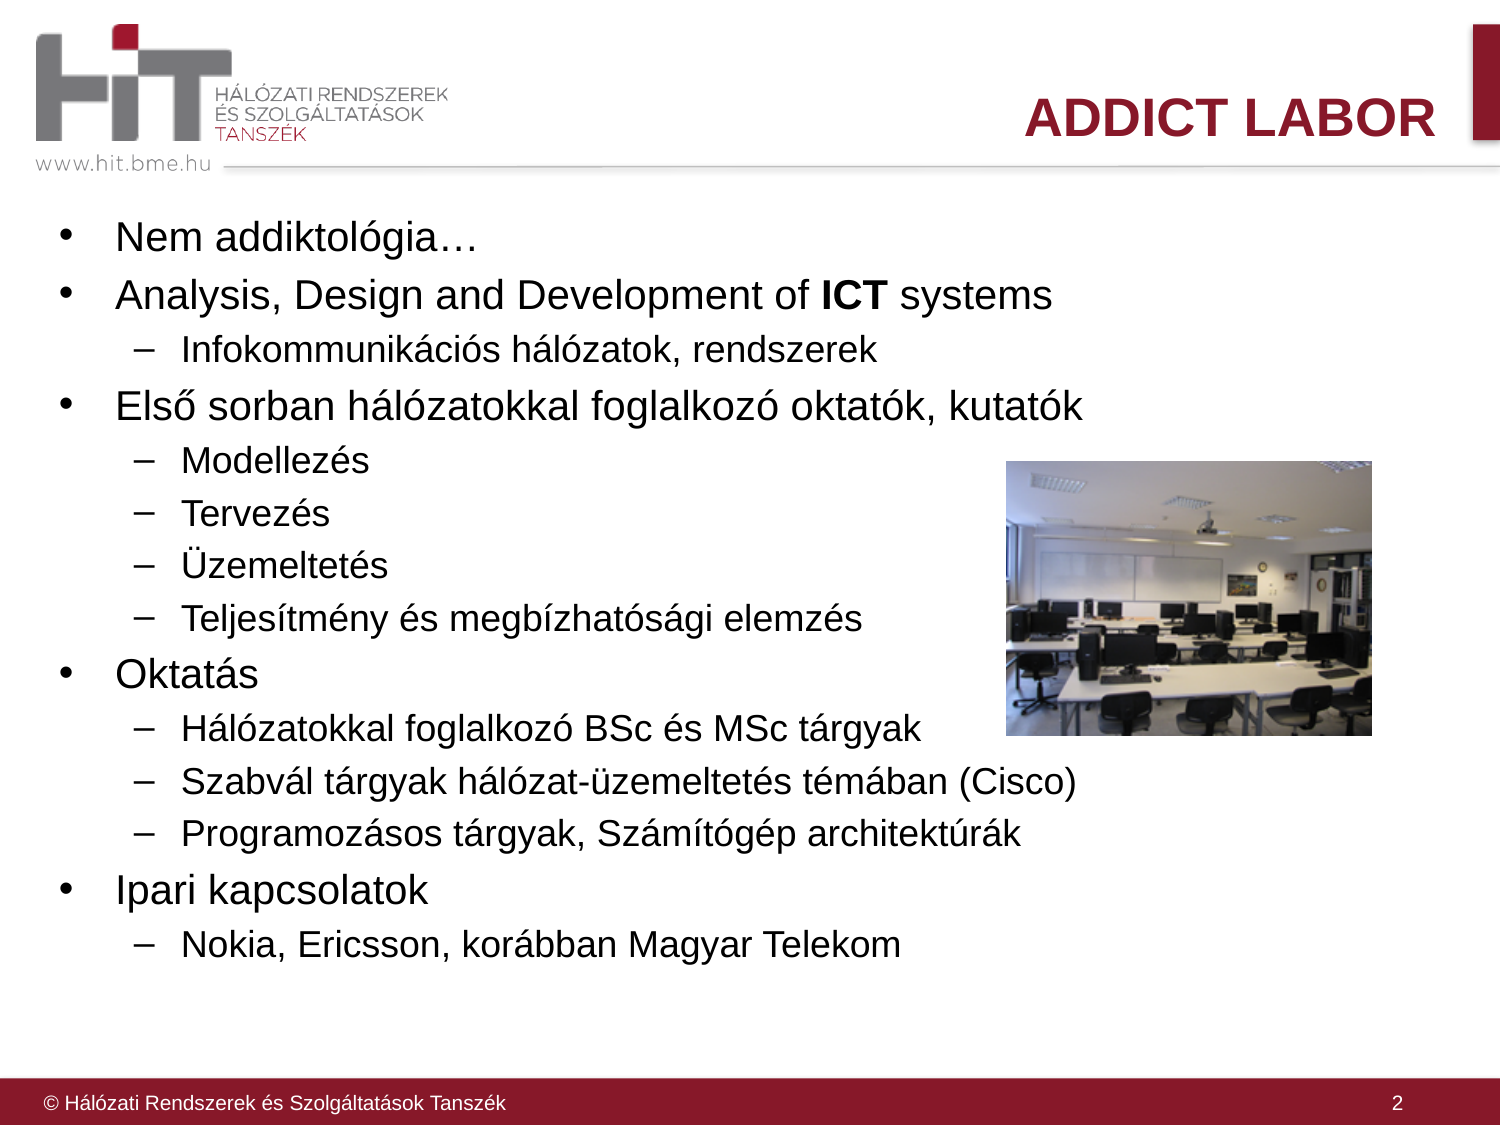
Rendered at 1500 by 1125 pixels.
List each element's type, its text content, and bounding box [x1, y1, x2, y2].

list Nem addiktológia… Analysis, Design and Development of ICT systems Infokommunikációs hálózatok, rendszerek Első sorban hálózatokkal foglalkozó oktatók, kutatók Modellezés Tervezés Üzemeltetés Teljesítmény és megbízhatósági elemzés Oktatás Hálózatokkal foglalkozó BSc és MSc tárgyak Szabvál tárgyak hálózat-üzemeltetés témában (Cisco) Programozásos tárgyak, Számítógép architektúrák Ipari kapcsolatok Nokia, Ericsson, korábban Magyar Telekom [44, 201, 1452, 1045]
title AddICT labor [502, 15, 1452, 155]
picture [1005, 461, 1373, 736]
